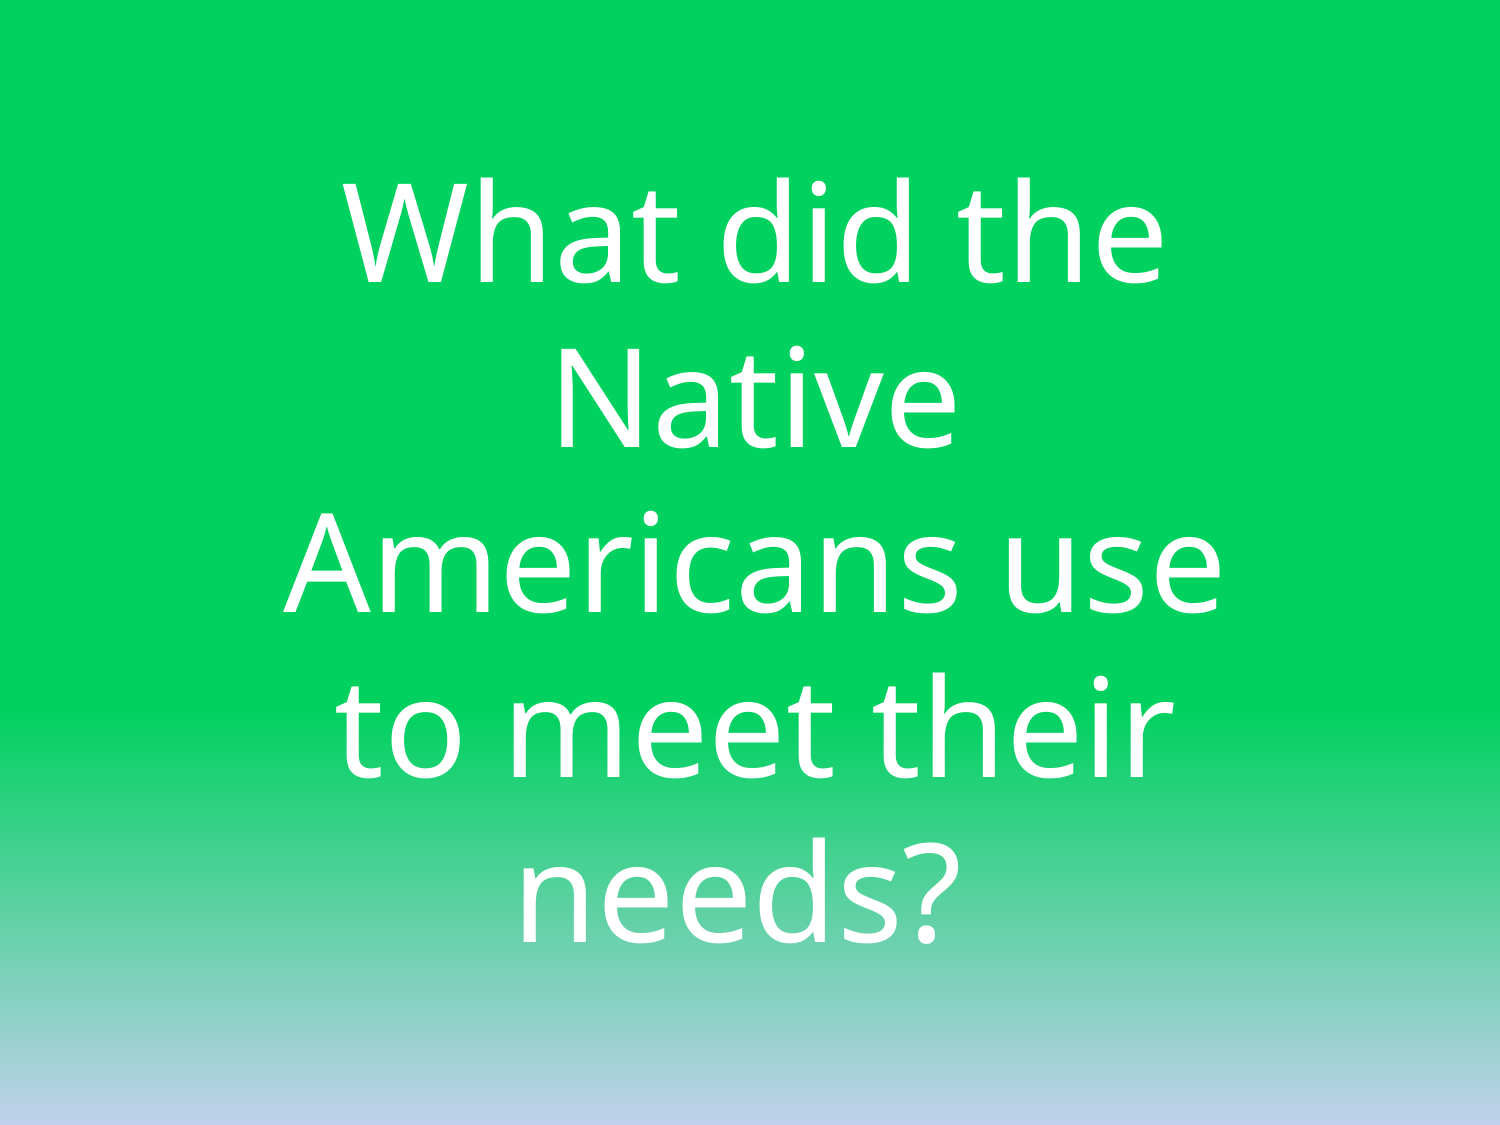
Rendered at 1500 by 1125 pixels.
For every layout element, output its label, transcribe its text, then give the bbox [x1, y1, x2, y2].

text_box What did the Native Americans use to meet their needs? [261, 137, 1250, 977]
